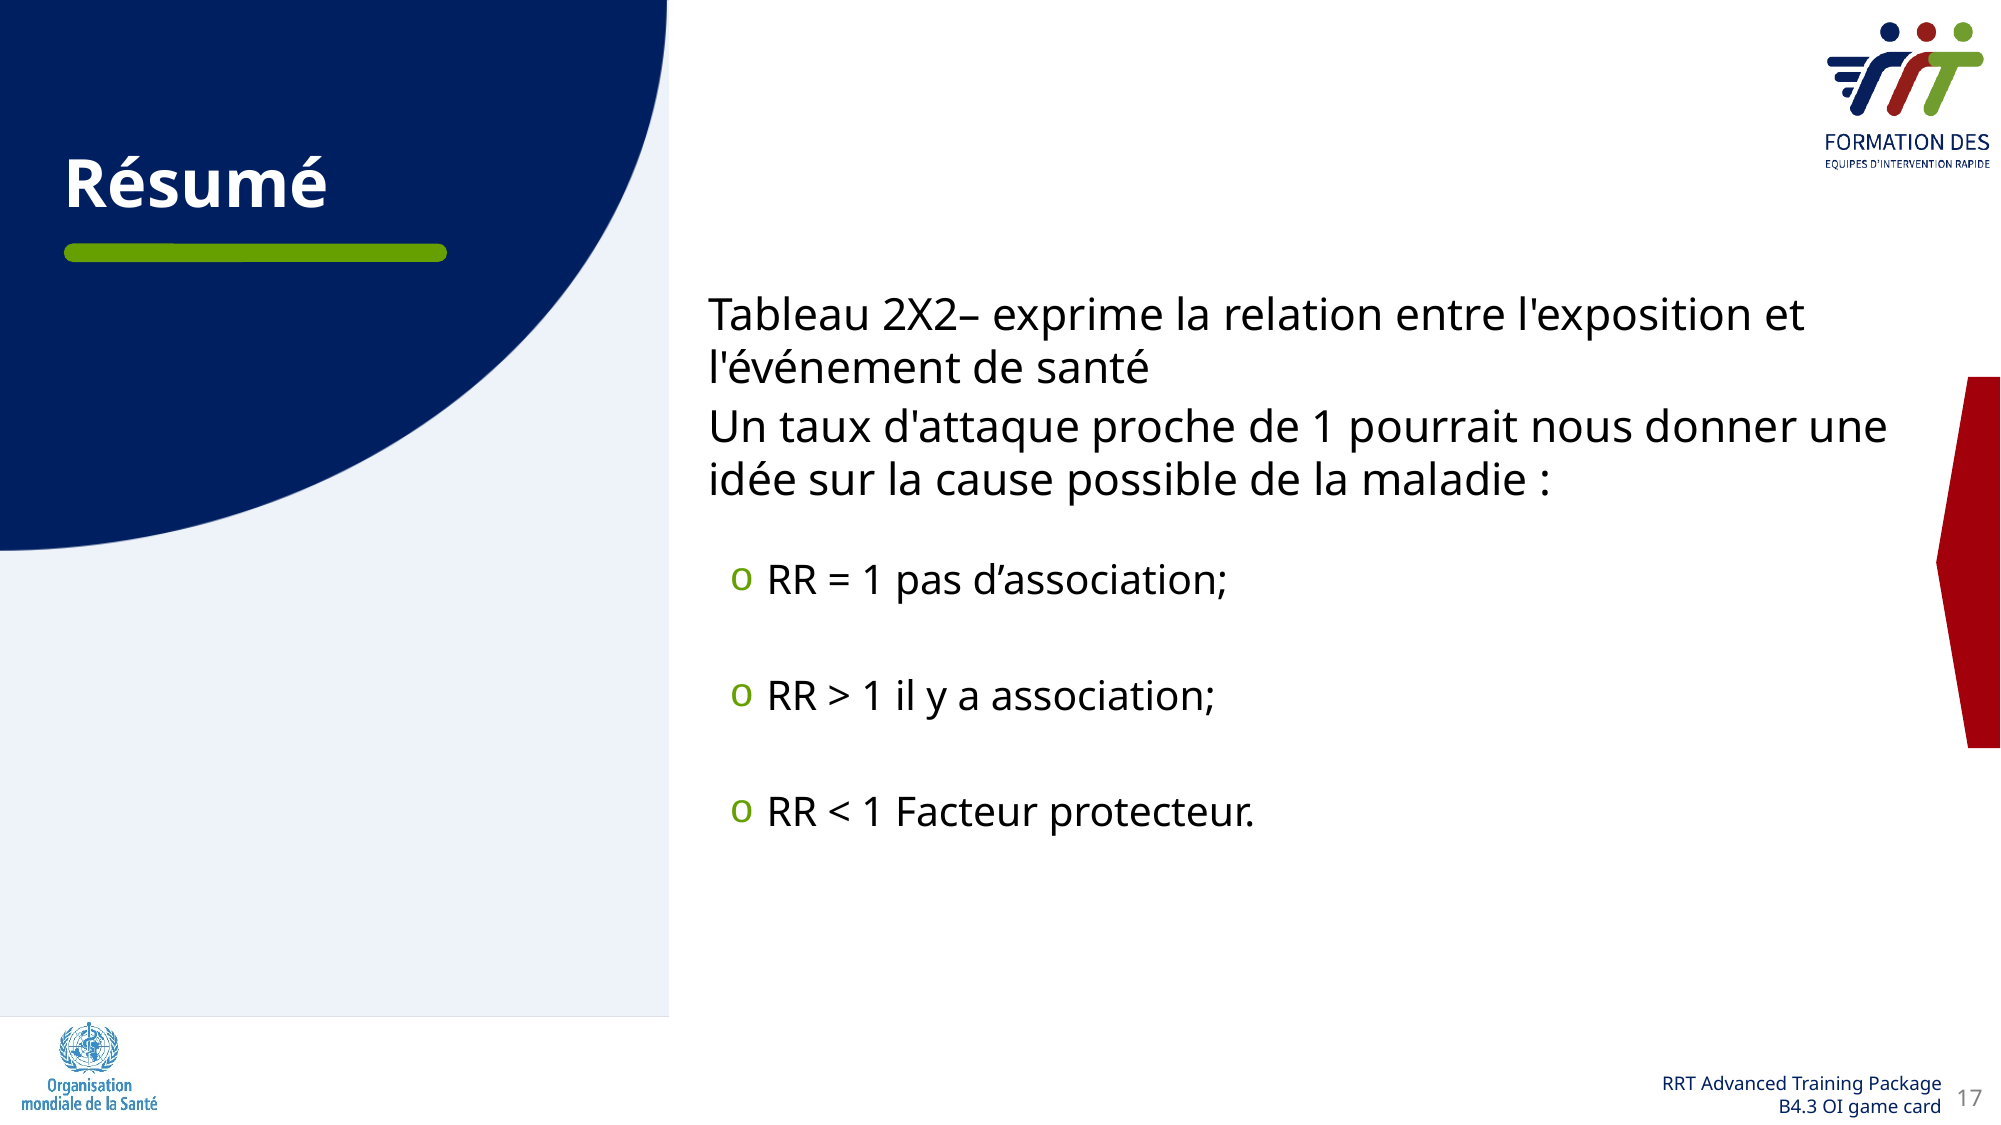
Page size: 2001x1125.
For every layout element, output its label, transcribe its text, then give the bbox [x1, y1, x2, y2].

picture [0, 0, 669, 1018]
picture [20, 1020, 158, 1111]
text_box Résumé [63, 150, 600, 232]
list Tableau 2X2– exprime la relation entre l'exposition et l'événement de santé Un taux d'attaque proche de 1 pourrait nous donner une idée sur la cause possible de la maladie : RR = 1 pas d’association; RR > 1 il y a association; RR < 1 Facteur protecteur. [700, 277, 1937, 848]
picture [1825, 21, 1990, 170]
